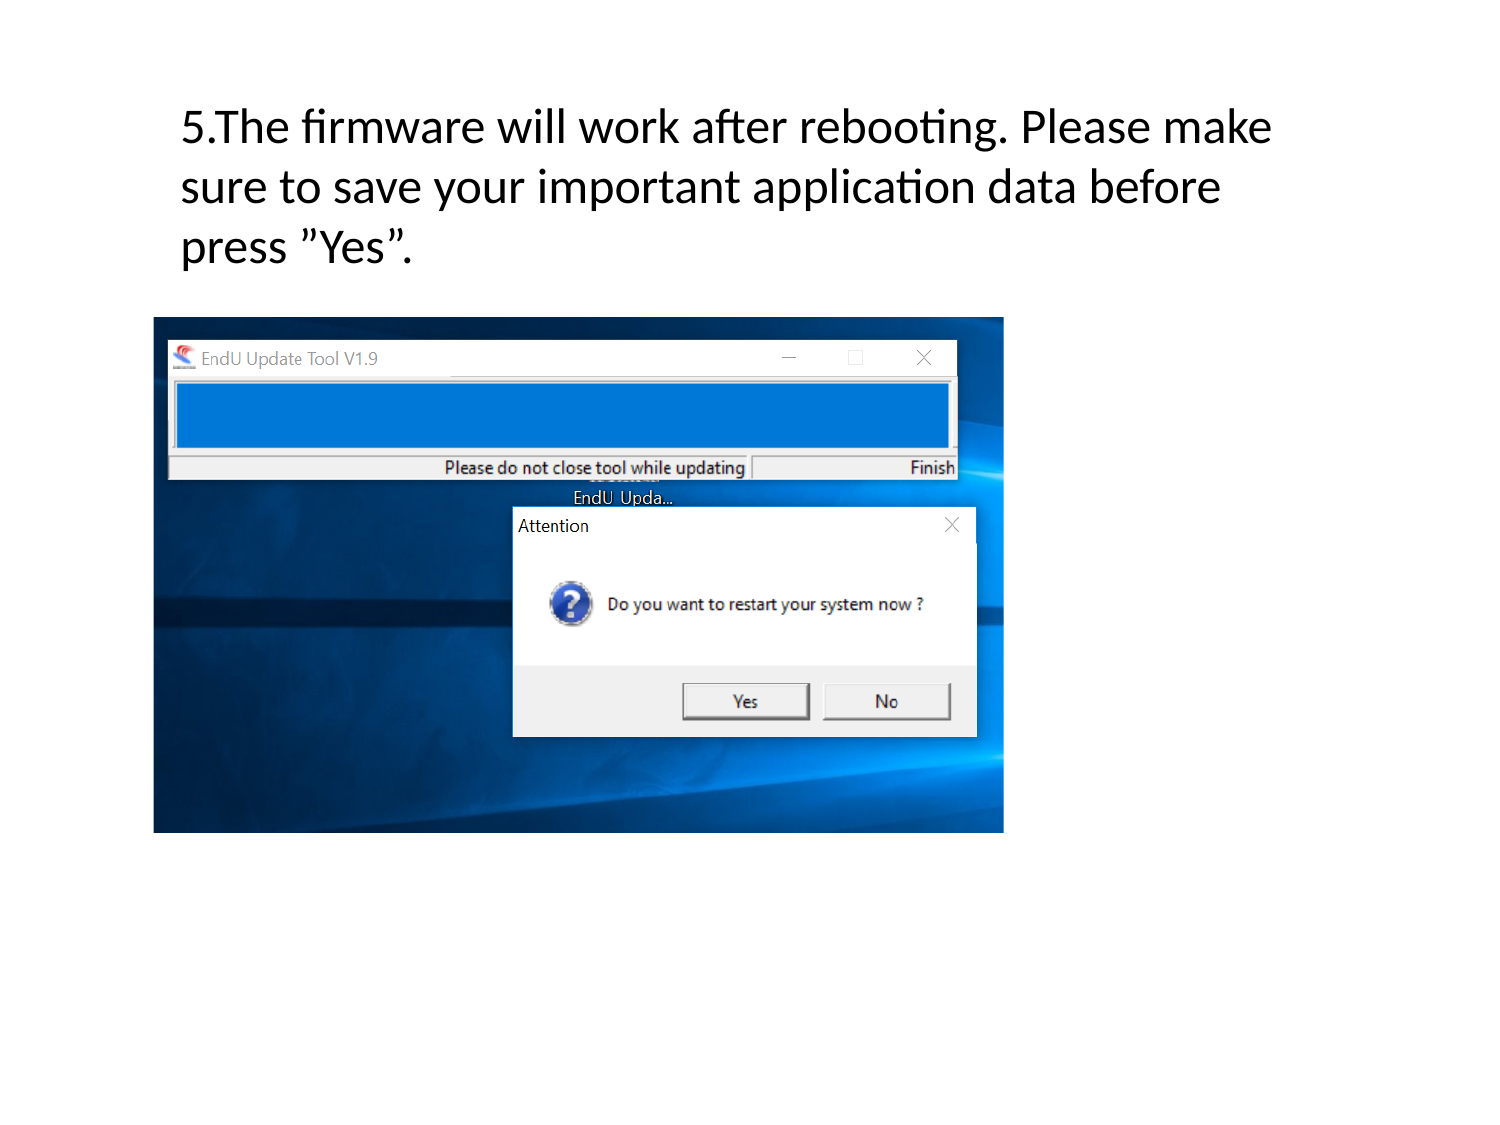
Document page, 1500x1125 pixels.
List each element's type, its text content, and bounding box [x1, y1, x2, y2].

picture [994, 755, 1004, 759]
picture [153, 316, 1004, 833]
picture [961, 471, 1004, 481]
text_box 5.The firmware will work after rebooting. Please make sure to save your important application data before press ”Yes”. [165, 86, 1291, 281]
